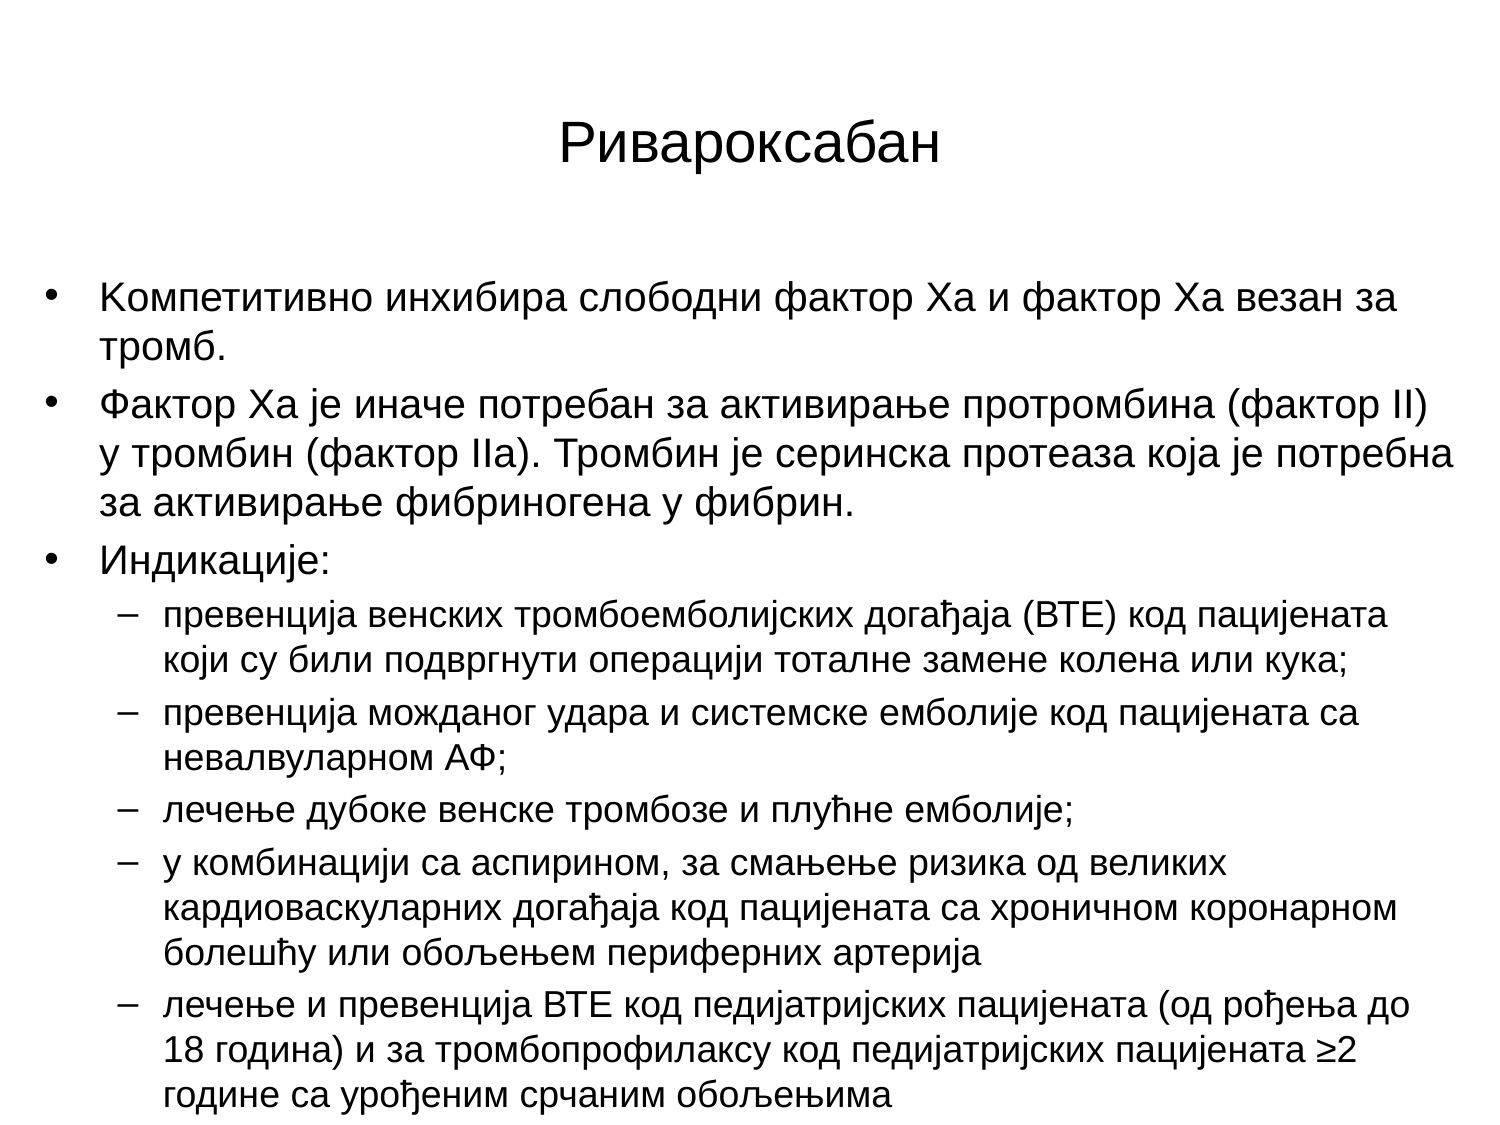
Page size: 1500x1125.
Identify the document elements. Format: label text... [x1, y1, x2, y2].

title Ривароксабан [75, 45, 1425, 233]
list Kомпетитивно инхибира слободни фактор Ха и фактор Ха везан за тромб. Фактор Ха је иначе потребан за активирање протромбина (фактор II) у тромбин (фактор IIa). Тромбин је серинска протеаза која је потребна за активирање фибриногена у фибрин. Индикације: превенција венских тромбоемболијских догађаја (ВТЕ) код пацијената који су били подвргнути операцији тоталне замене колена или кука; превенција можданог удара и системске емболије код пацијената са невалвуларном АФ; лечење дубоке венске тромбозе и плућне емболије; у комбинацији са аспирином, за смањење ризика од великих кардиоваскуларних догађаја код пацијената са хроничном коронарном болешћу или обољењем периферних артерија лечење и превенцијa ВТЕ код педијатријских пацијената (од рођења до 18 година) и за тромбопрофилаксу код педијатријских пацијената ≥2 године са урођеним срчаним обољењима [29, 262, 1471, 1125]
